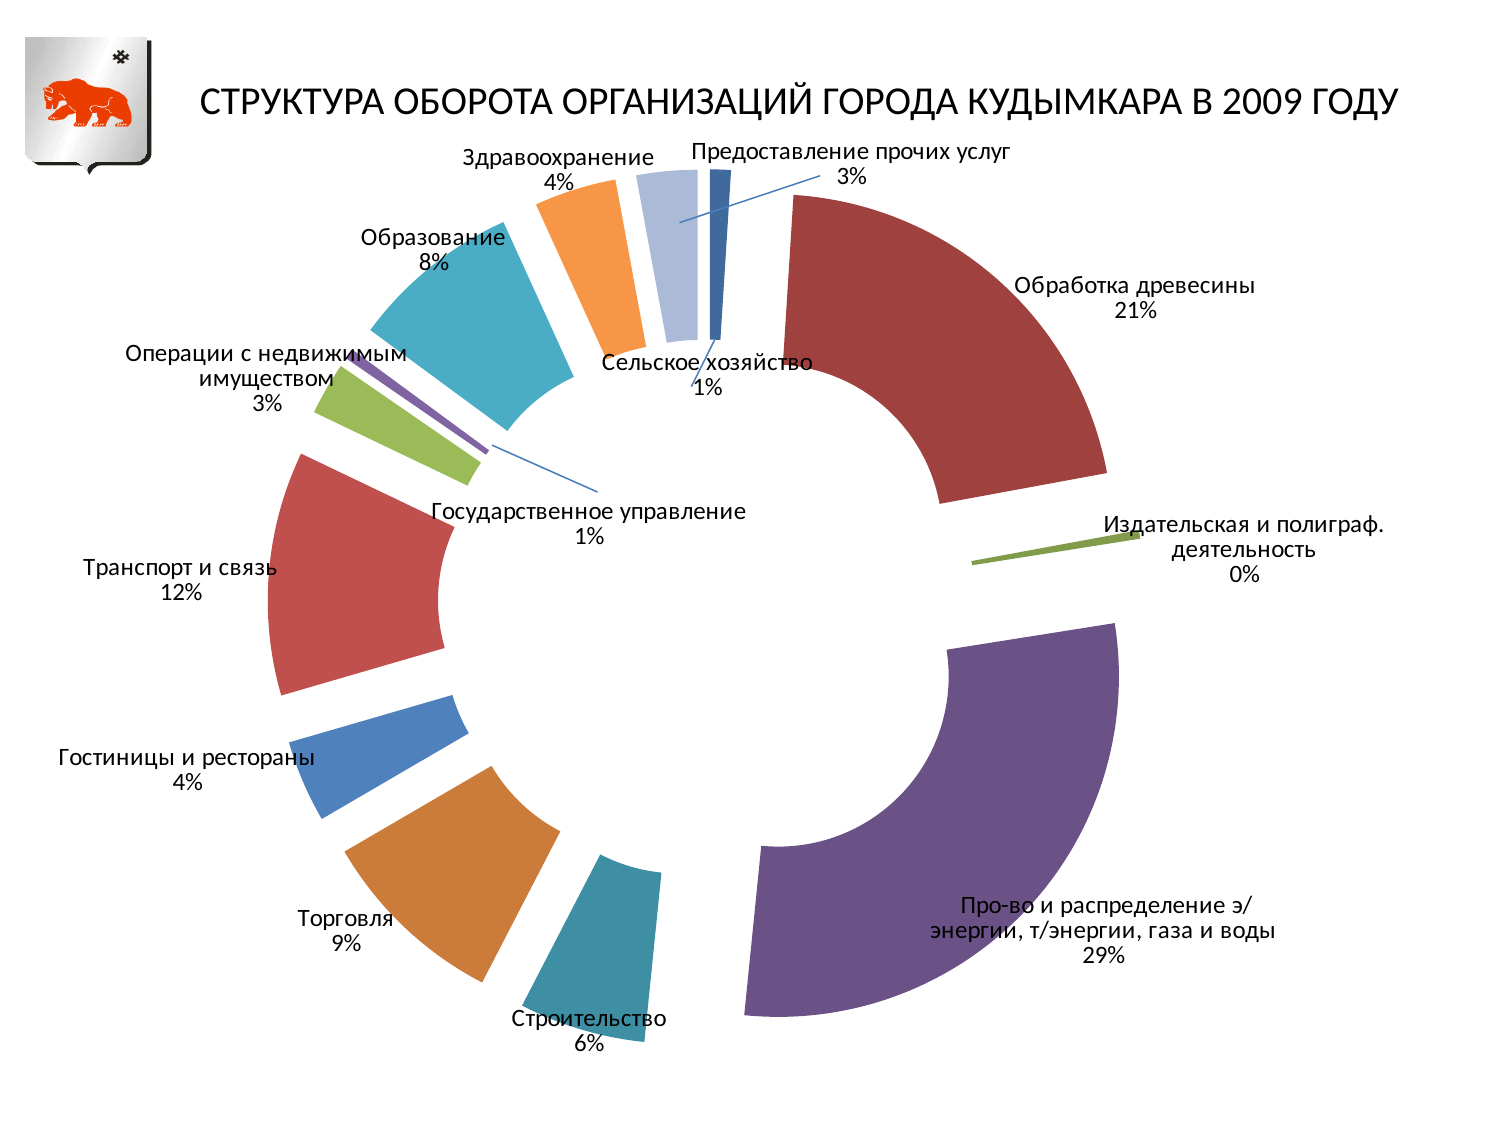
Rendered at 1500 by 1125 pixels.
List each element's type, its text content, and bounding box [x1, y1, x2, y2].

picture [23, 34, 153, 176]
title СТРУКТУРА ОБОРОТА ОРГАНИЗАЦИЙ ГОРОДА КУДЫМКАРА В 2009 ГОДУ [175, 45, 1425, 153]
chart [34, 140, 1386, 1067]
